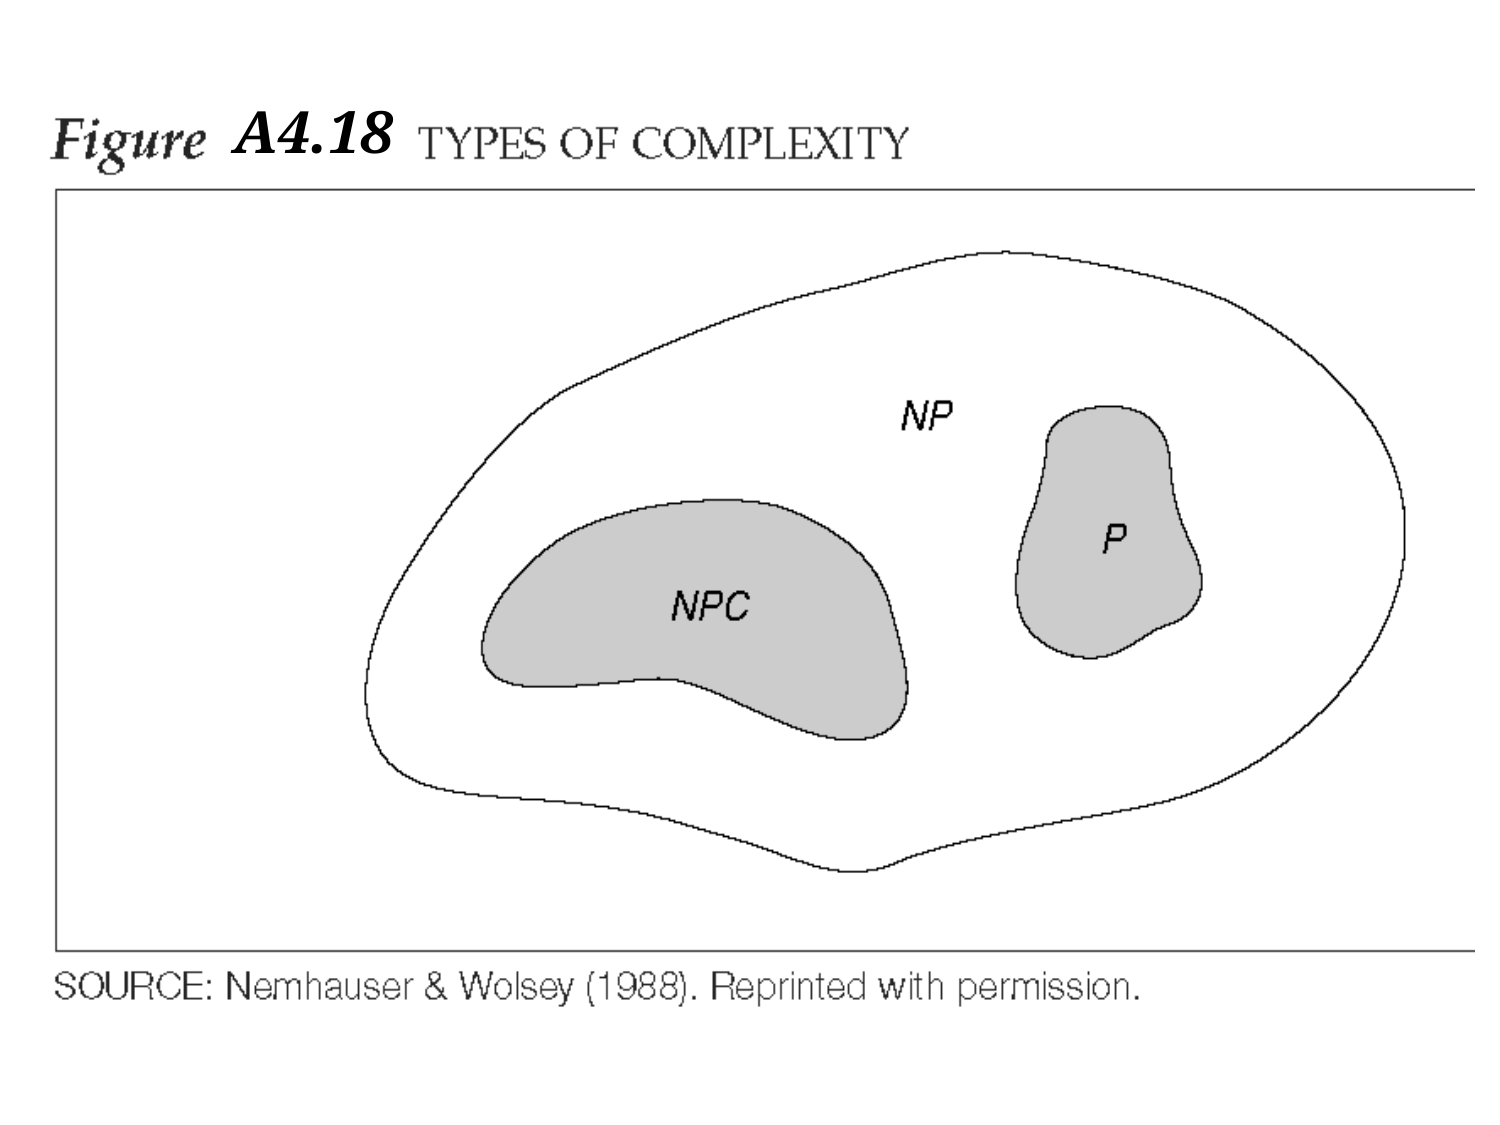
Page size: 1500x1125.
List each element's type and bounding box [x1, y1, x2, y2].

picture [37, 87, 1476, 1015]
